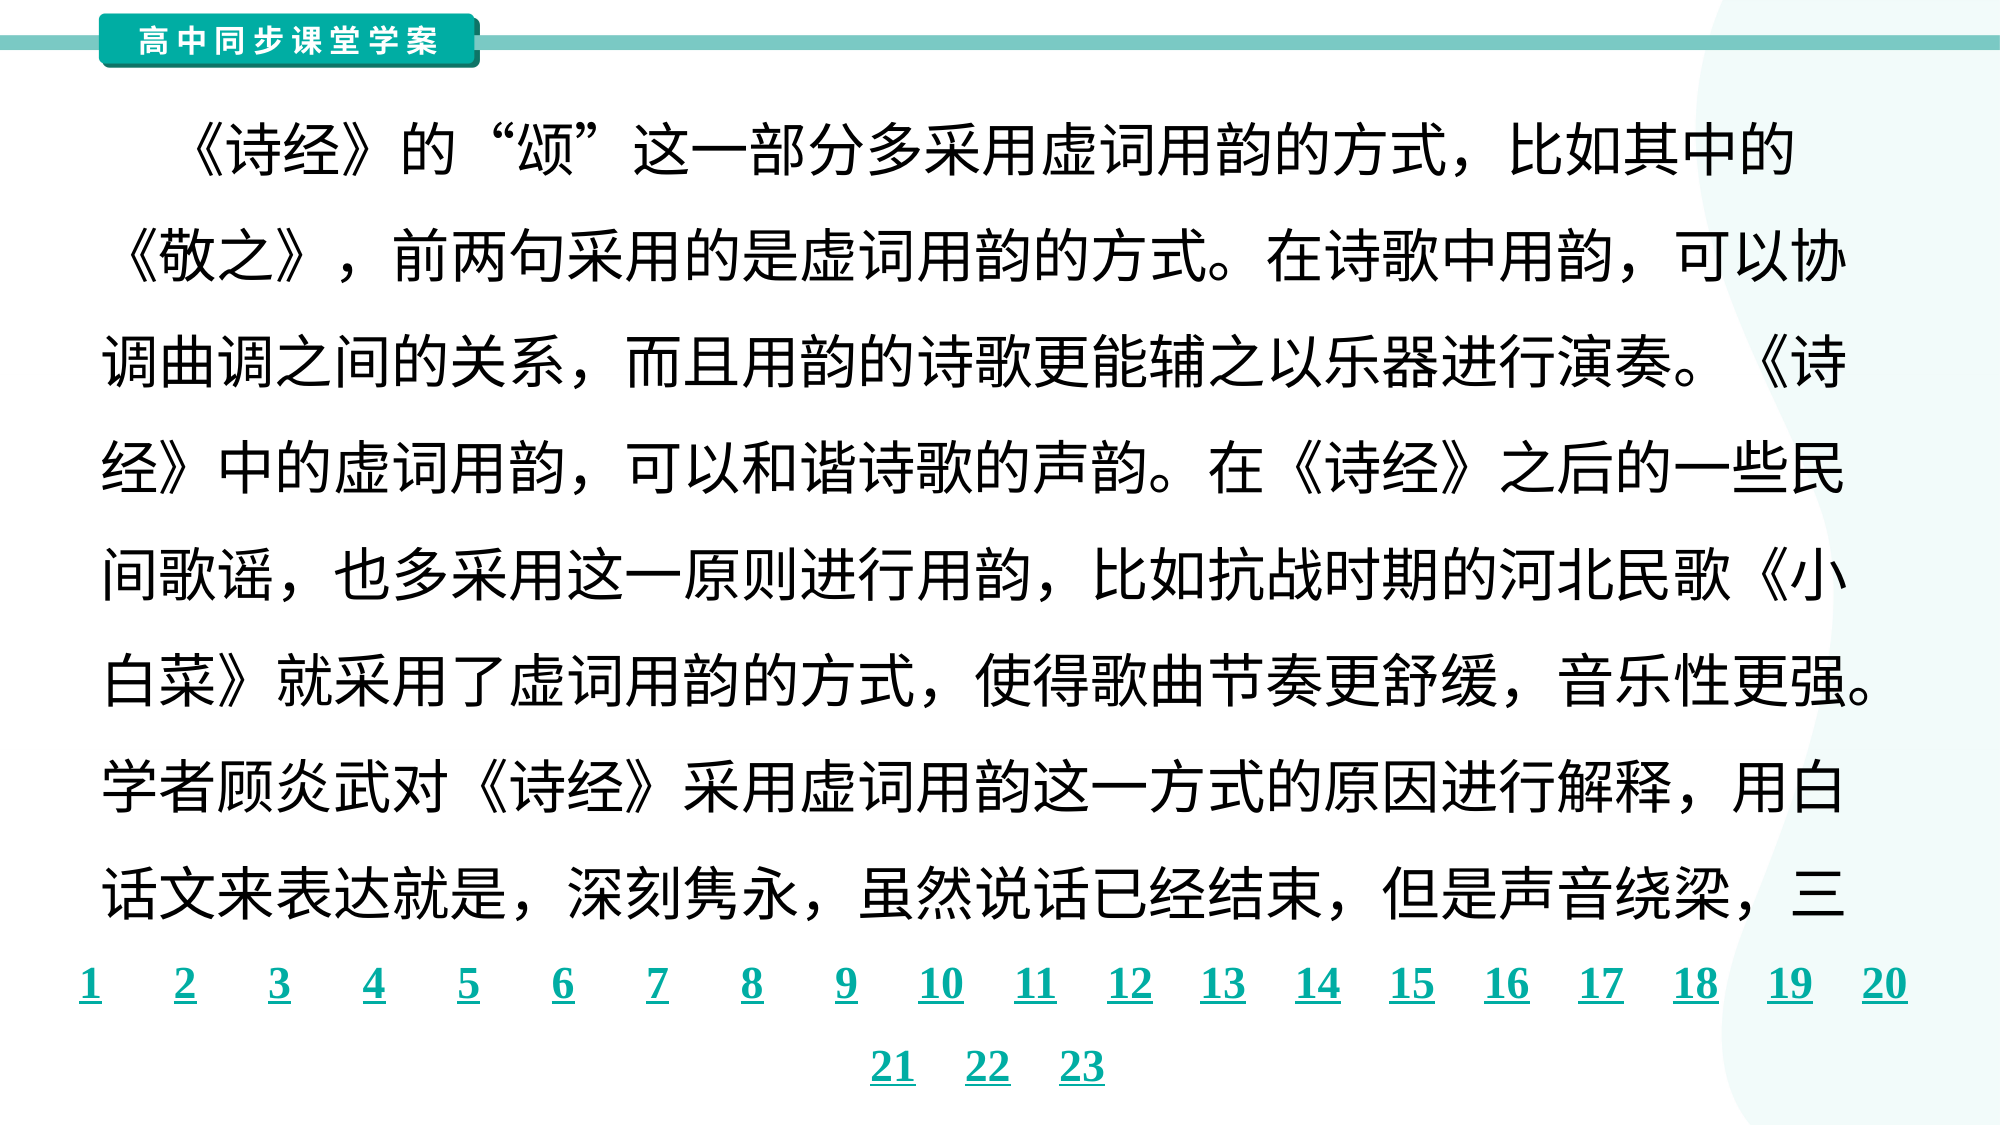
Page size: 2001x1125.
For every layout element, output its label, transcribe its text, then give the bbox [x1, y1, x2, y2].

text_box 《诗经》的“颂”这一部分多采用虚词用韵的方式，比如其中的 《敬之》，前两句采用的是虚词用韵的方式。在诗歌中用韵，可以协 调曲调之间的关系，而且用韵的诗歌更能辅之以乐器进行演奏。《诗 经》中的虚词用韵，可以和谐诗歌的声韵。在《诗经》之后的一些民 间歌谣，也多采用这一原则进行用韵，比如抗战时期的河北民歌《小 白菜》就采用了虚词用韵的方式，使得歌曲节奏更舒缓，音乐性更强。 学者顾炎武对《诗经》采用虚词用韵这一方式的原因进行解释，用白 话文来表达就是，深刻隽永，虽然说话已经结束，但是声音绕梁，三 [100, 76, 1899, 927]
picture [0, 0, 2000, 1125]
